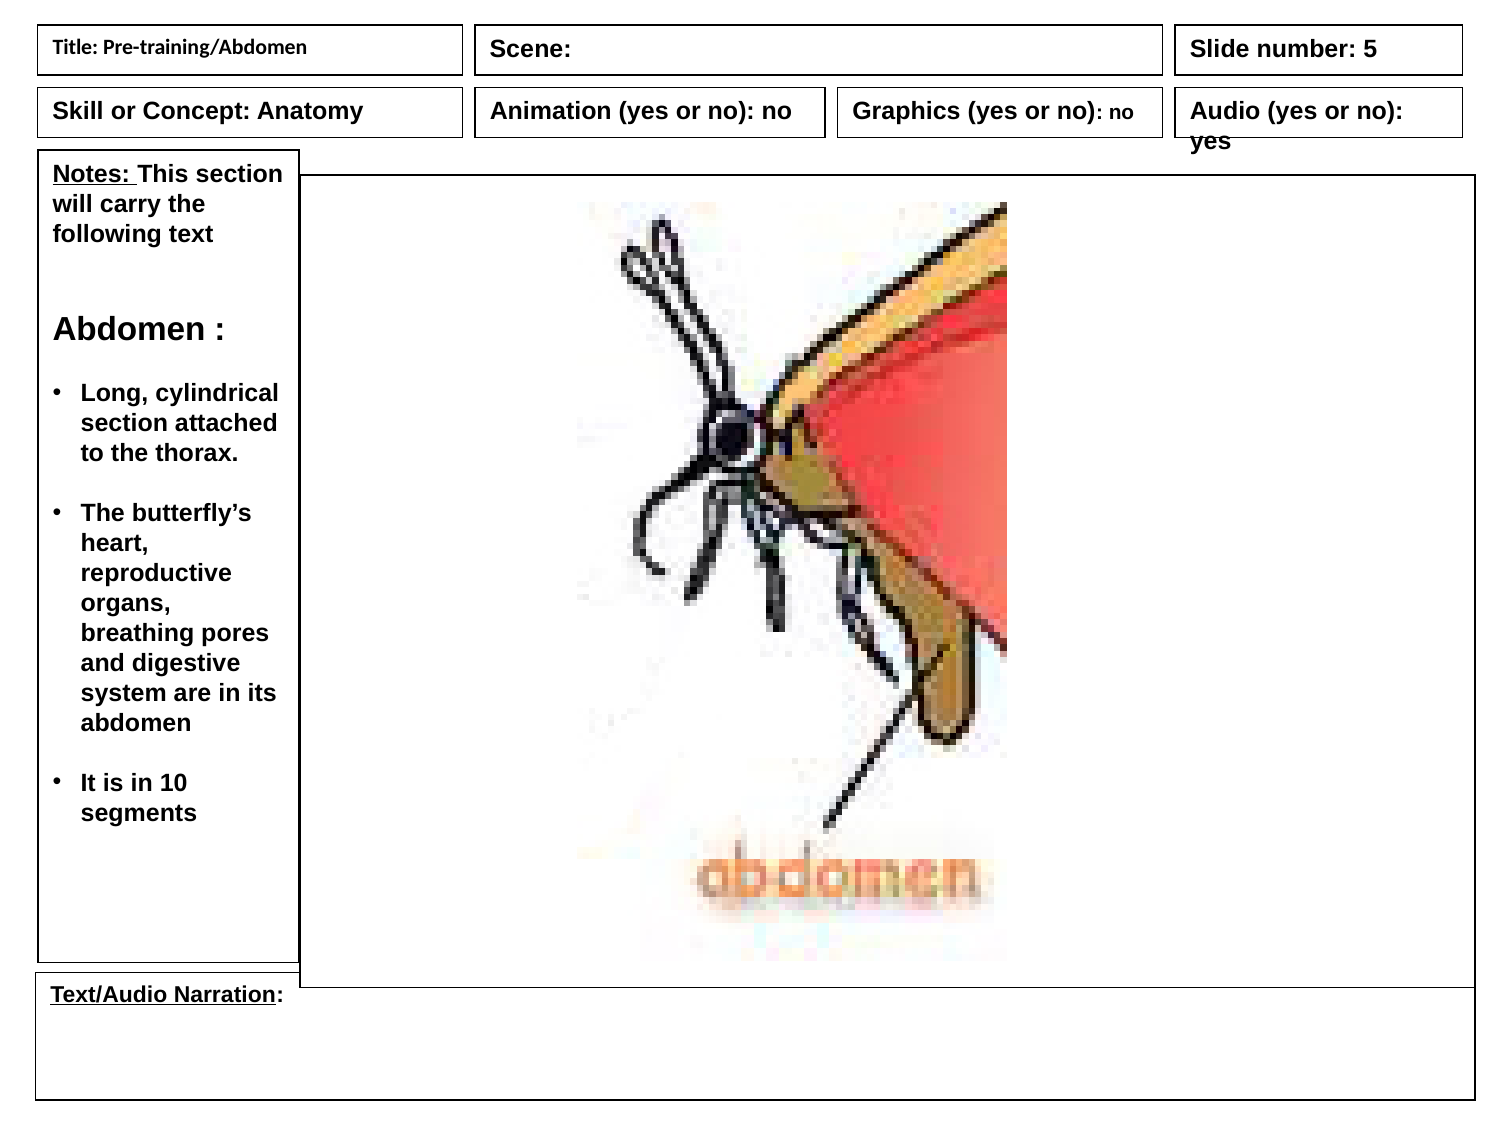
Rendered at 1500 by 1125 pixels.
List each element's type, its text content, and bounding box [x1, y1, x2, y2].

text_box Graphics (yes or no): no [837, 87, 1163, 138]
text_box Animation (yes or no): no [474, 87, 825, 138]
text_box Skill or Concept: Anatomy [37, 87, 463, 138]
picture [576, 202, 1007, 961]
text_box Text/Audio Narration: [35, 972, 1475, 1100]
text_box Notes: This section will carry the following text Abdomen : Long, cylindrical section attached to the thorax. The butterfly’s heart, reproductive organs, breathing pores and digestive system are in its abdomen It is in 10 segments [37, 149, 300, 963]
text_box Slide number: 5 [1174, 24, 1463, 75]
text_box Audio (yes or no): yes [1175, 87, 1463, 138]
text_box [300, 174, 1475, 988]
text_box Scene: [474, 24, 1163, 75]
text_box Title: Pre-training/Abdomen [37, 24, 463, 75]
